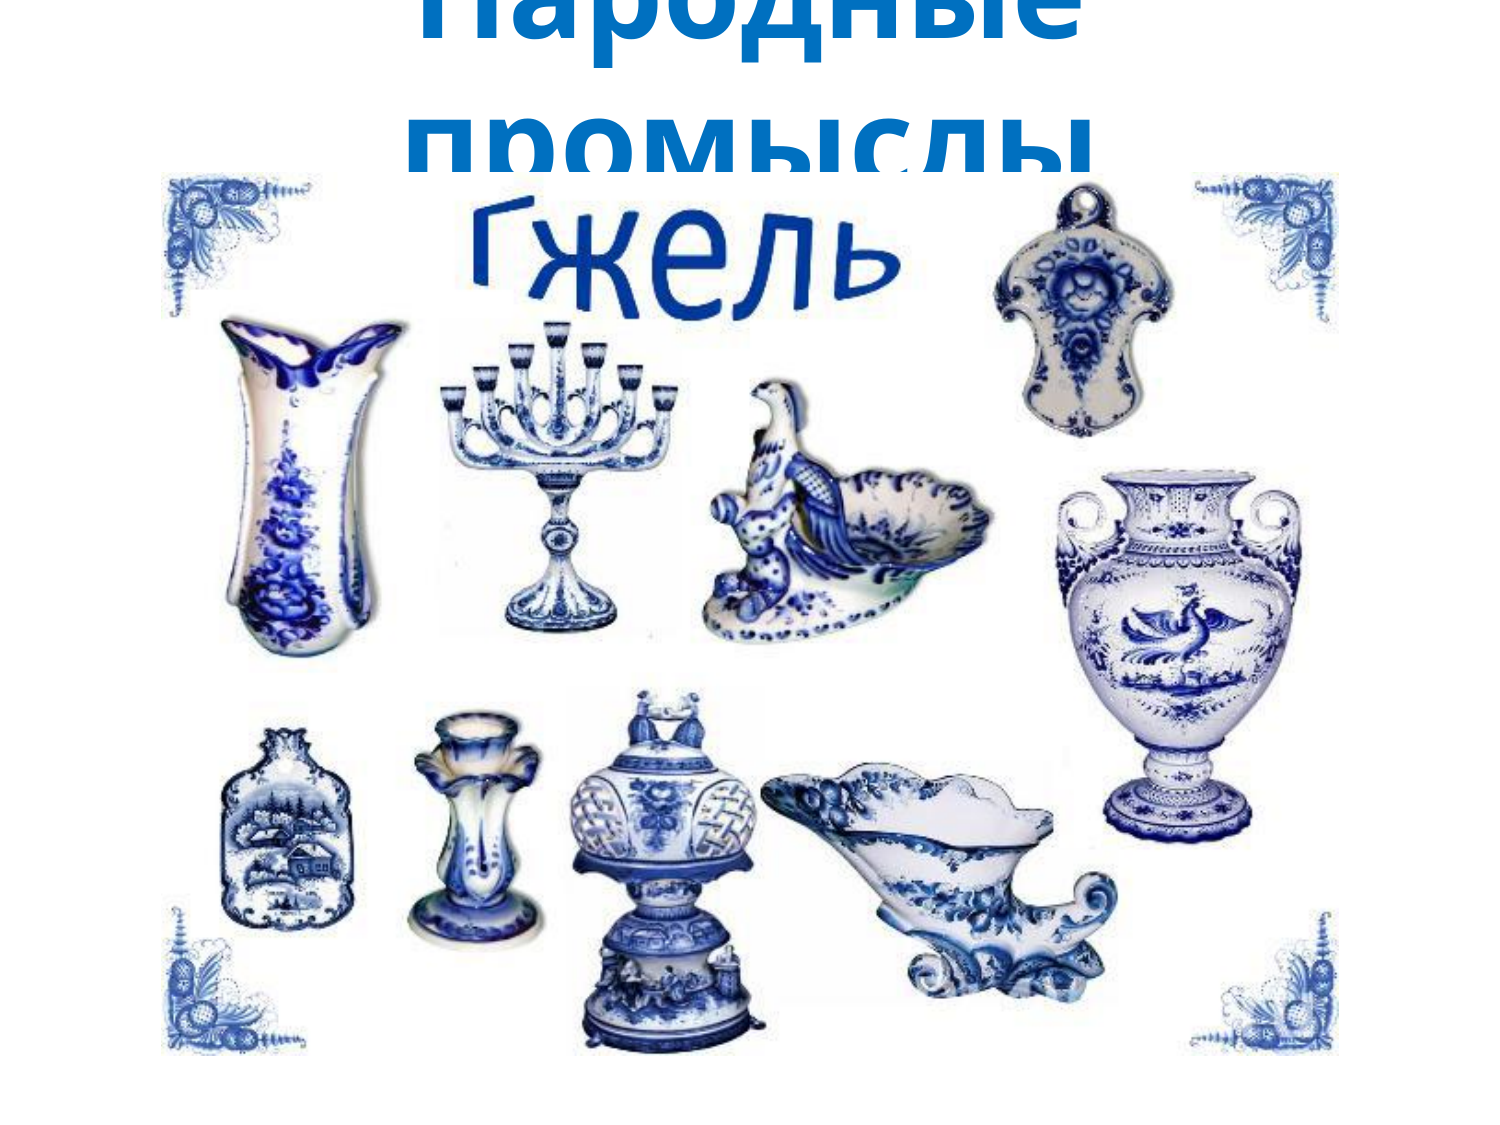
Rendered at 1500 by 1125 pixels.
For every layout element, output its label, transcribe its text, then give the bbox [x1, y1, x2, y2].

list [161, 172, 1339, 1056]
title Народные промыслы [75, 45, 1425, 233]
